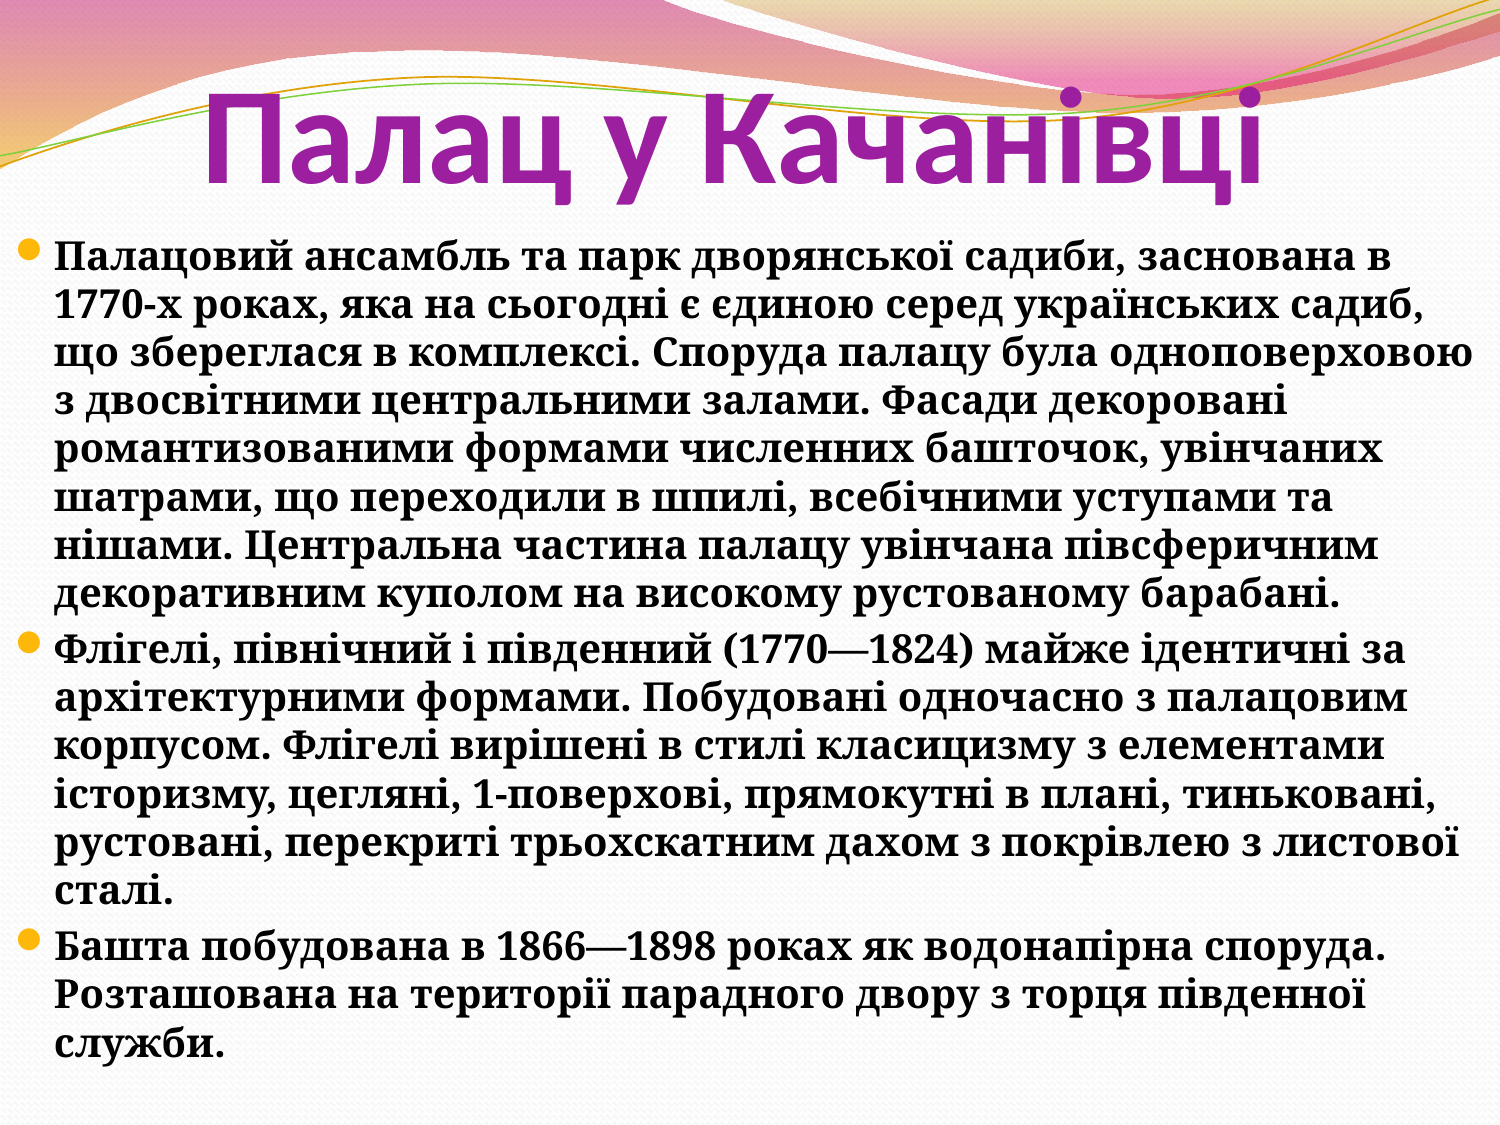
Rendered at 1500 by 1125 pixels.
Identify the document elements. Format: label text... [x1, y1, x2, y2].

list Палацовий ансамбль та парк дворянської садиби, заснована в 1770-х роках, яка на сьогодні є єдиною серед українських садиб, що збереглася в комплексі. Споруда палацу була одноповерховою з двосвітними центральними залами. Фасади декоровані романтизованими формами численних башточок, увінчаних шатрами, що переходили в шпилі, всебічними уступами та нішами. Центральна частина палацу увінчана півсферичним декоративним куполом на високому рустованому барабані. Флігелі, північний і південний (1770—1824) майже ідентичні за архітектурними формами. Побудовані одночасно з палацовим корпусом. Флігелі вирішені в стилі класицизму з елементами історизму, цегляні, 1-поверхові, прямокутні в плані, тиньковані, рустовані, перекриті трьохскатним дахом з покрівлею з листової сталі. Башта побудована в 1866—1898 роках як водонапірна споруда. Розташована на території парадного двору з торця південної служби. [0, 222, 1500, 1125]
title Палац у Качанівці [75, 70, 1425, 211]
